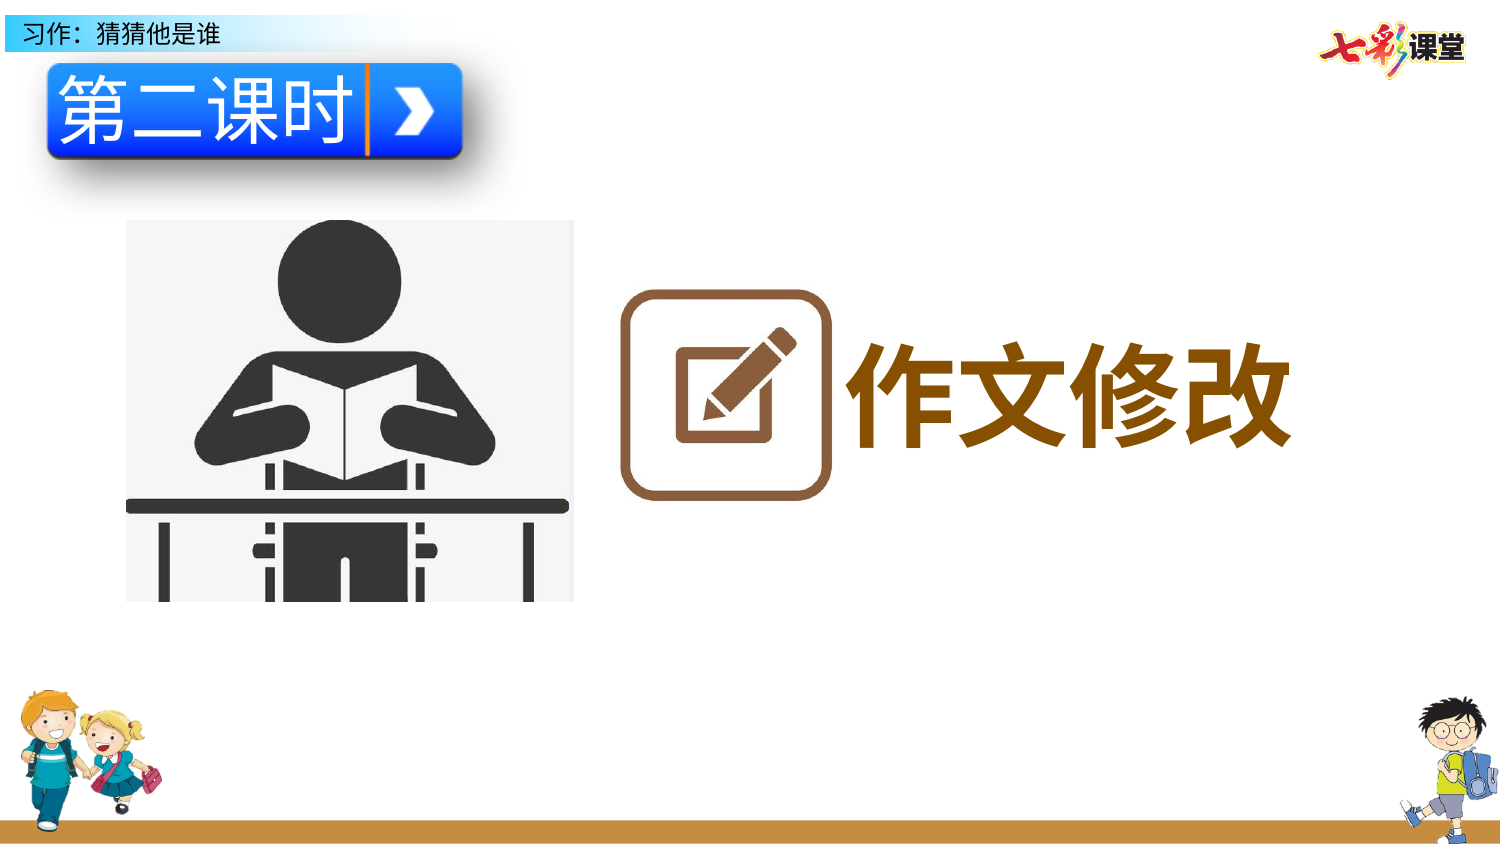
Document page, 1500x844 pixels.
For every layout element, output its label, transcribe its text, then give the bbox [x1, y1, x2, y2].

picture [617, 284, 833, 503]
picture [45, 62, 464, 160]
picture [126, 220, 574, 602]
picture [1358, 684, 1500, 844]
text_box 第二课时 [17, 57, 394, 160]
picture [21, 690, 162, 832]
text_box 作文修改 [838, 319, 1318, 467]
picture [1316, 20, 1468, 80]
